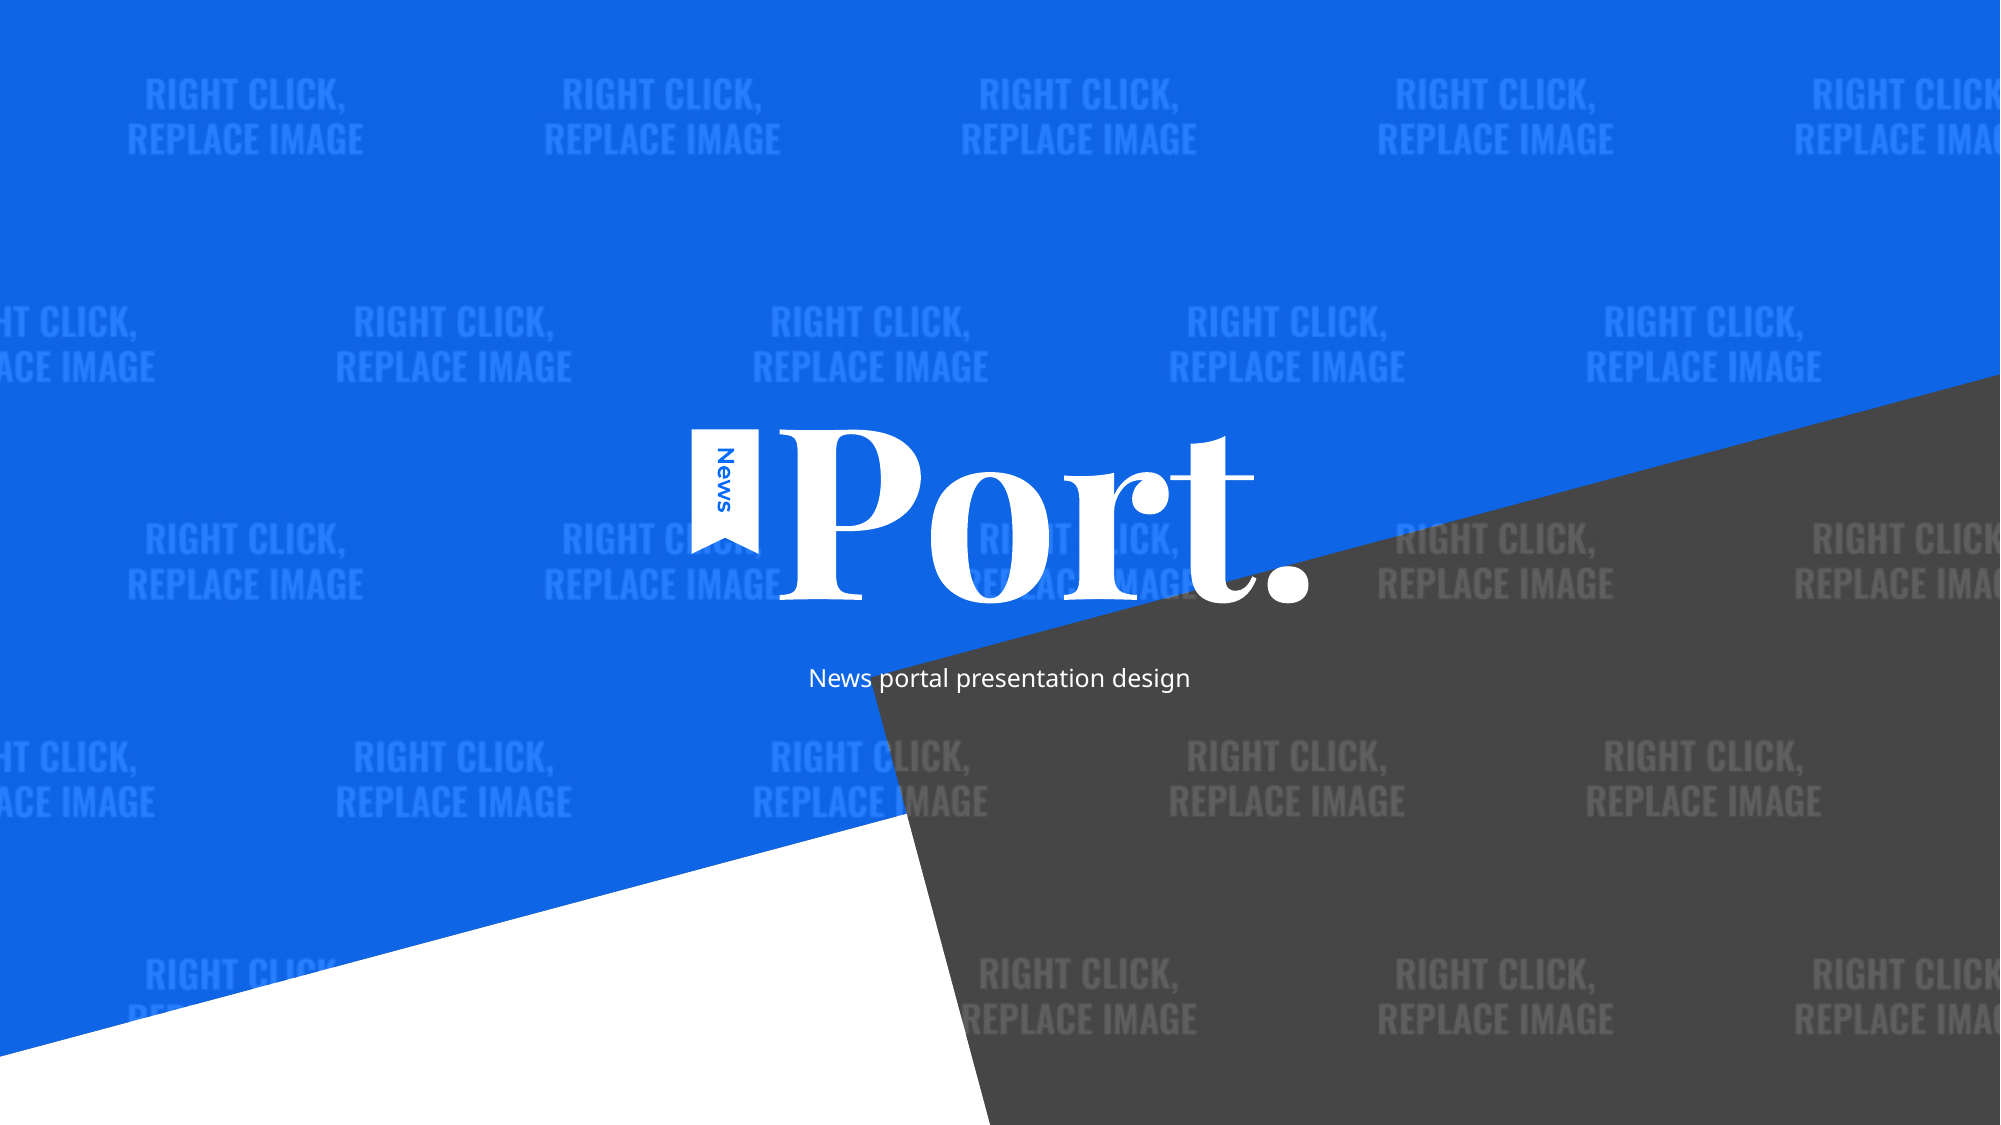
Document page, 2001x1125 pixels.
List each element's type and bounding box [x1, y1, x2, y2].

picture [0, 0, 2000, 1125]
text_box [779, 429, 1309, 604]
text_box [717, 448, 735, 512]
